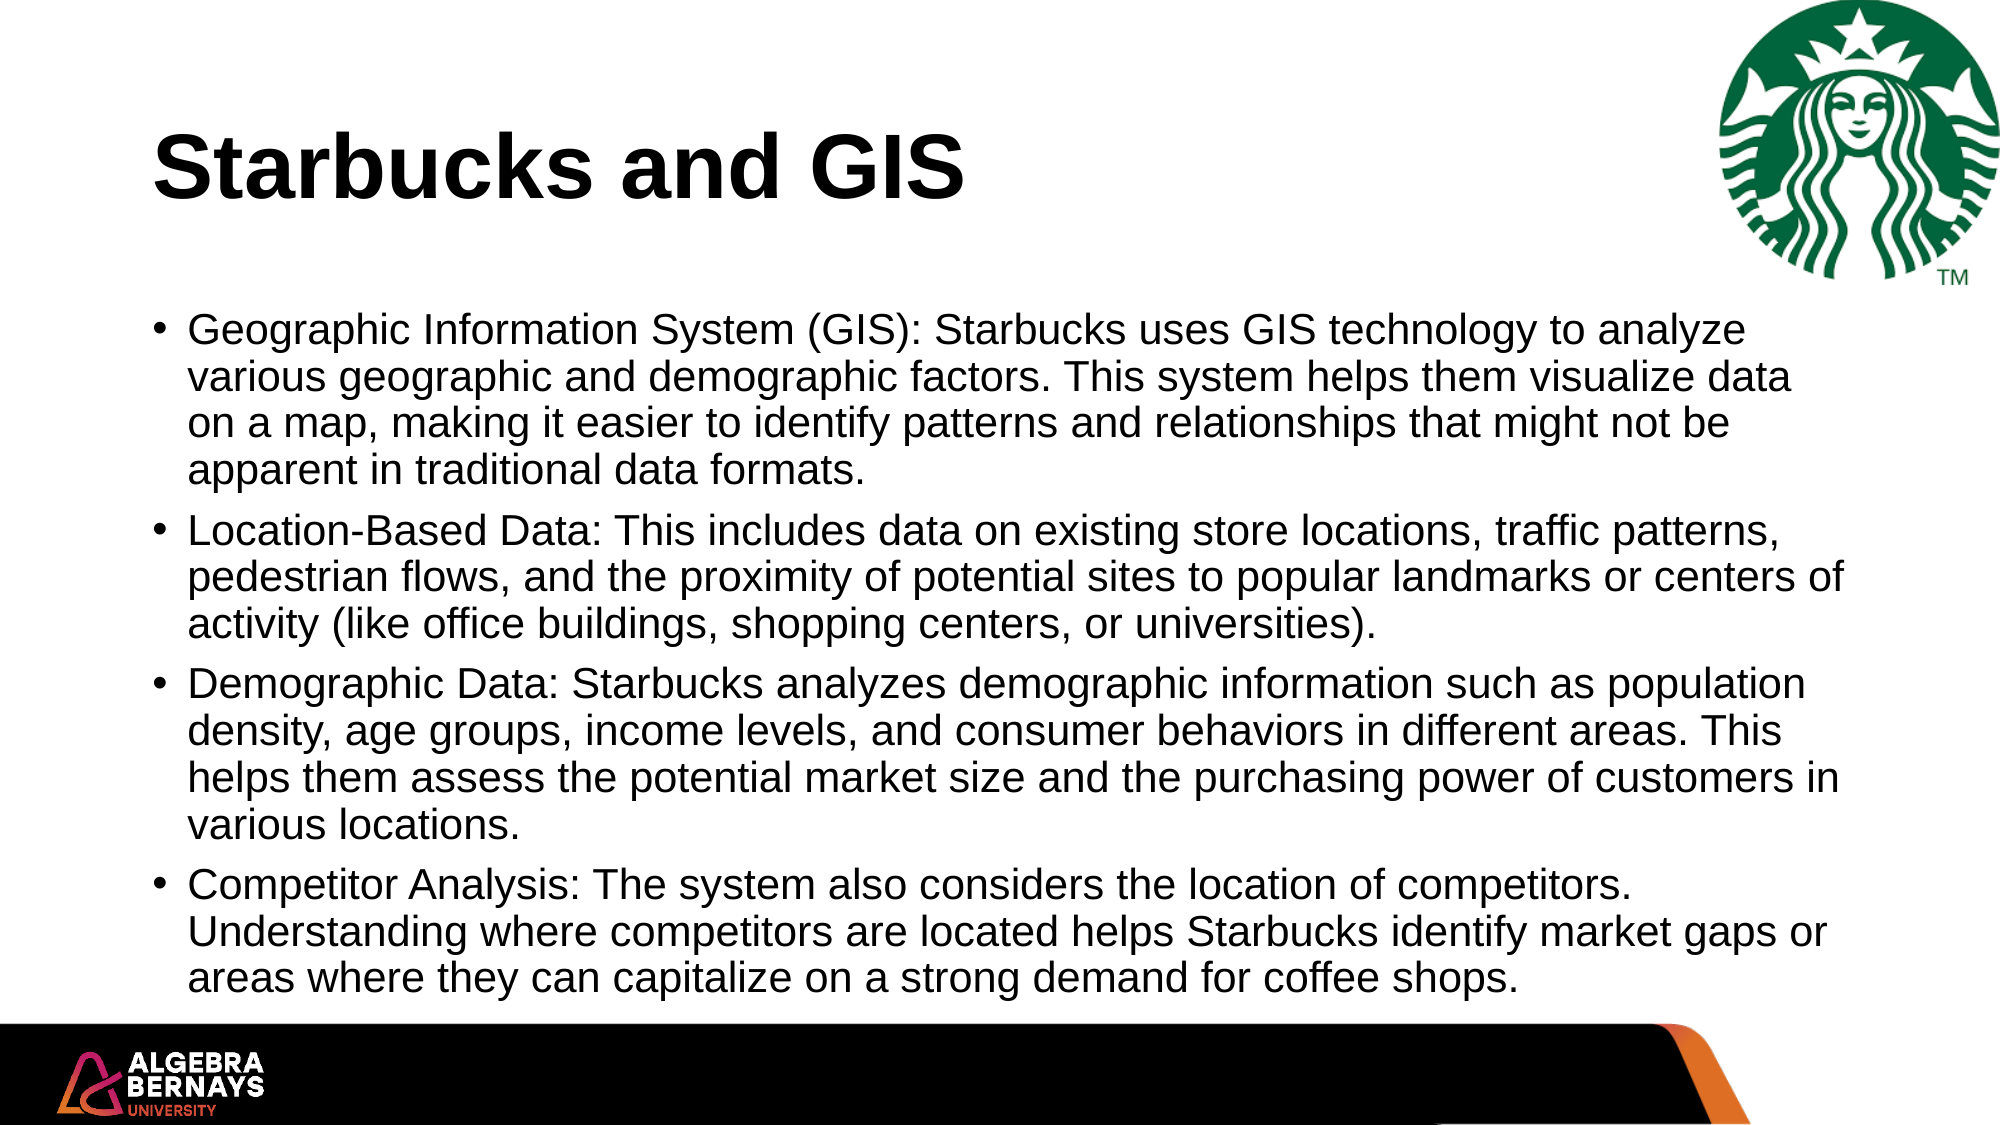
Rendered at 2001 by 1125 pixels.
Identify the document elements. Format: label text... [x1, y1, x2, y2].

picture [0, 1023, 1958, 1125]
title Starbucks and GIS [137, 59, 1719, 278]
picture [1719, 0, 2000, 285]
list Geographic Information System (GIS): Starbucks uses GIS technology to analyze various geographic and demographic factors. This system helps them visualize data on a map, making it easier to identify patterns and relationships that might not be apparent in traditional data formats. Location-Based Data: This includes data on existing store locations, traffic patterns, pedestrian flows, and the proximity of potential sites to popular landmarks or centers of activity (like office buildings, shopping centers, or universities). Demographic Data: Starbucks analyzes demographic information such as population density, age groups, income levels, and consumer behaviors in different areas. This helps them assess the potential market size and the purchasing power of customers in various locations. Competitor Analysis: The system also considers the location of competitors. Understanding where competitors are located helps Starbucks identify market gaps or areas where they can capitalize on a strong demand for coffee shops. [137, 299, 1863, 1014]
